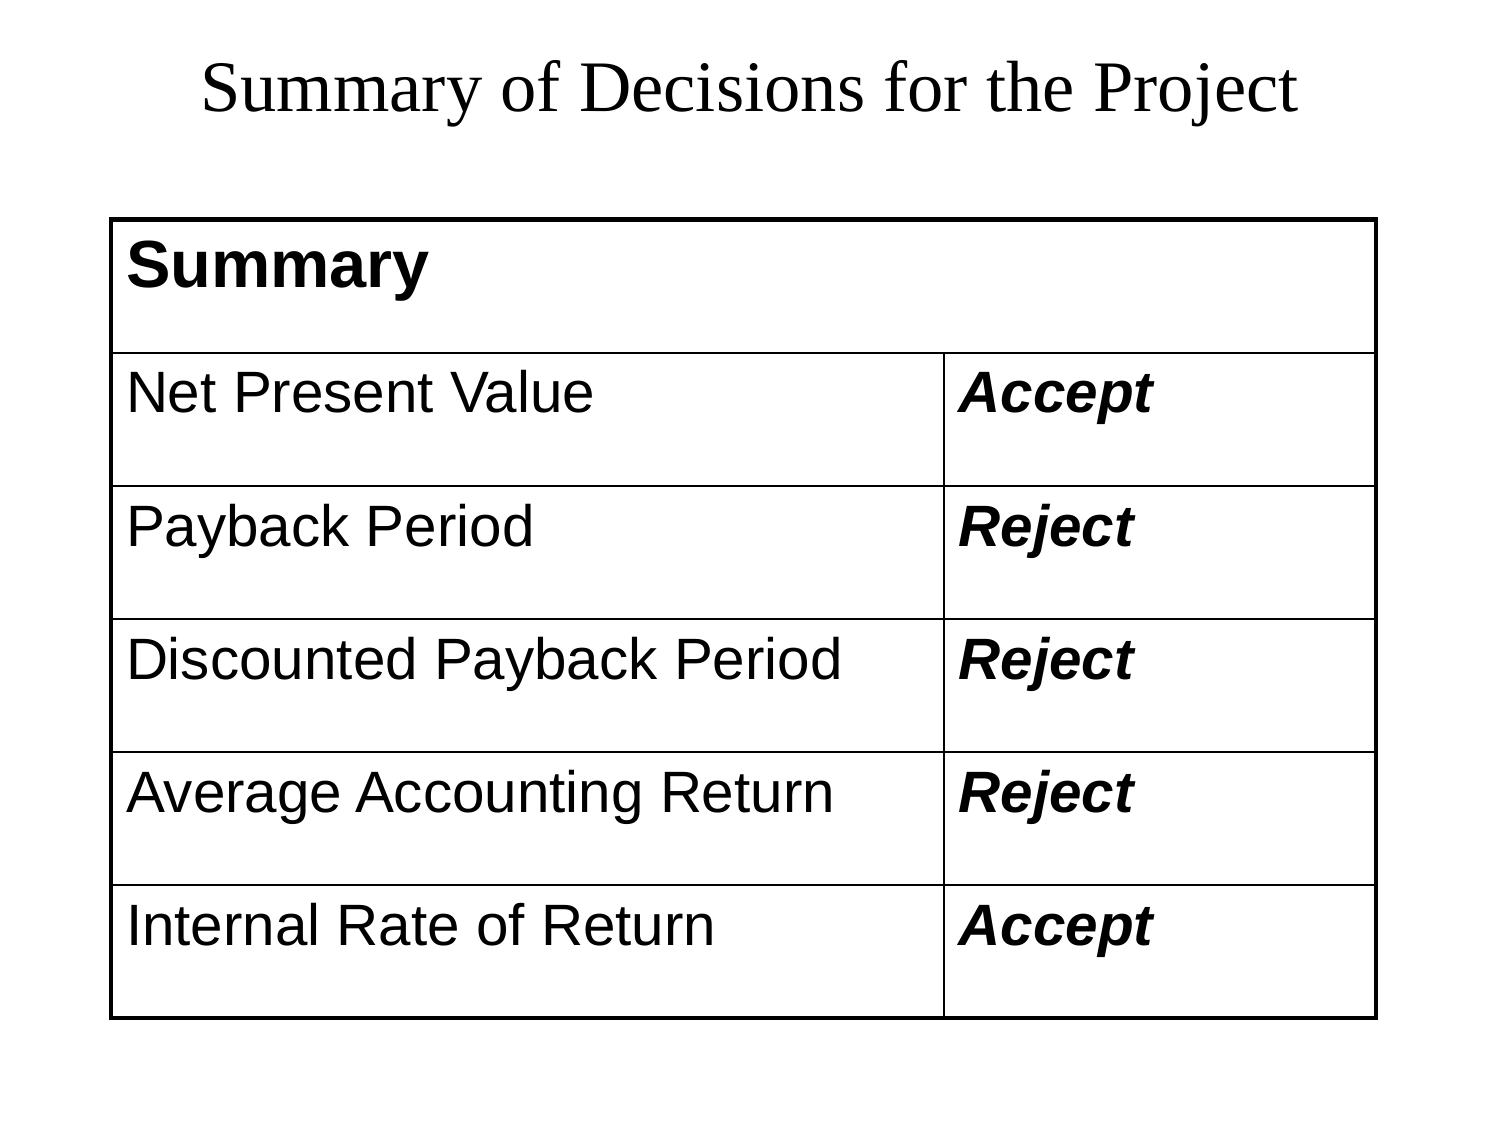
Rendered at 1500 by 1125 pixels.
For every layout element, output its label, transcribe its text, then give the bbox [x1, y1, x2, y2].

table_cell Reject [945, 487, 1374, 618]
table_cell Average Accounting Return [113, 753, 943, 884]
table_cell Discounted Payback Period [113, 620, 943, 751]
table_cell Reject [945, 753, 1374, 884]
table_cell Internal Rate of Return [113, 886, 943, 1016]
table_cell Accept [945, 354, 1374, 485]
table_cell Reject [945, 620, 1374, 751]
title Summary of Decisions for the Project [75, 5, 1425, 159]
table_cell Payback Period [113, 487, 943, 618]
table_cell Net Present Value [113, 354, 943, 485]
table_cell Accept [945, 886, 1374, 1016]
table_header Summary [113, 222, 1374, 352]
